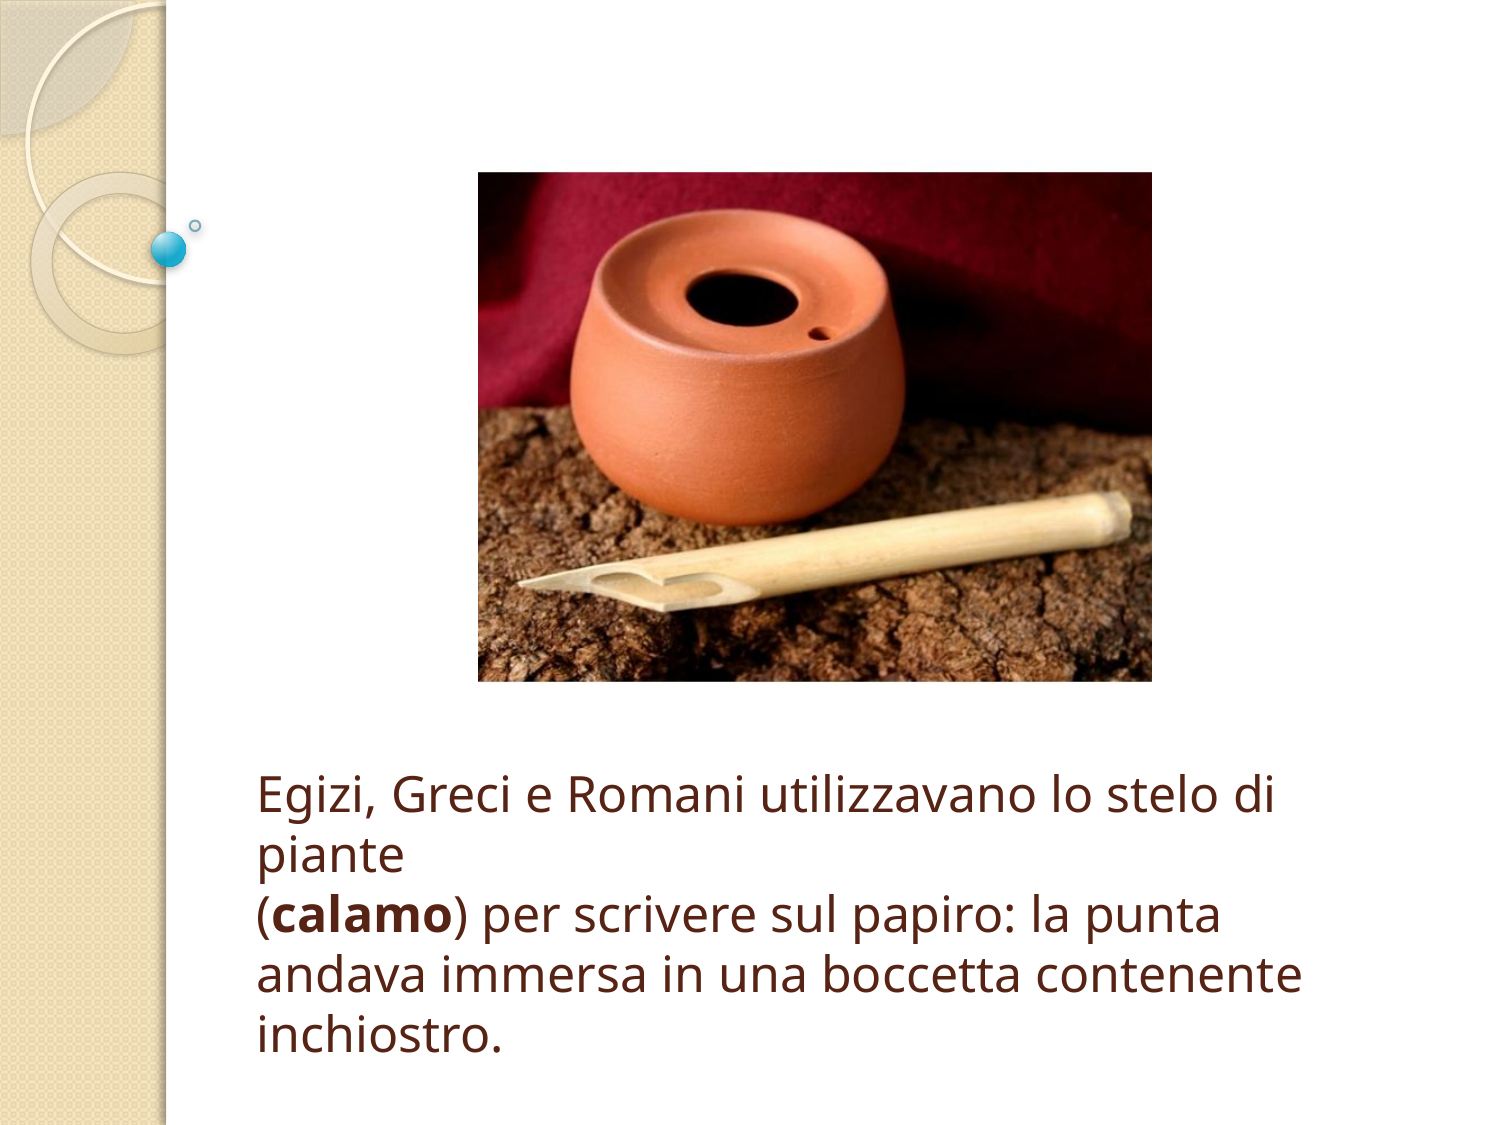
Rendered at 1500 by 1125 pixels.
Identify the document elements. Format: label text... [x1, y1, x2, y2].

title Egizi, Greci e Romani utilizzavano lo stelo di piante (calamo) per scrivere sul papiro: la punta andava immersa in una boccetta contenente inchiostro. [242, 822, 1388, 1071]
picture [478, 89, 1152, 764]
